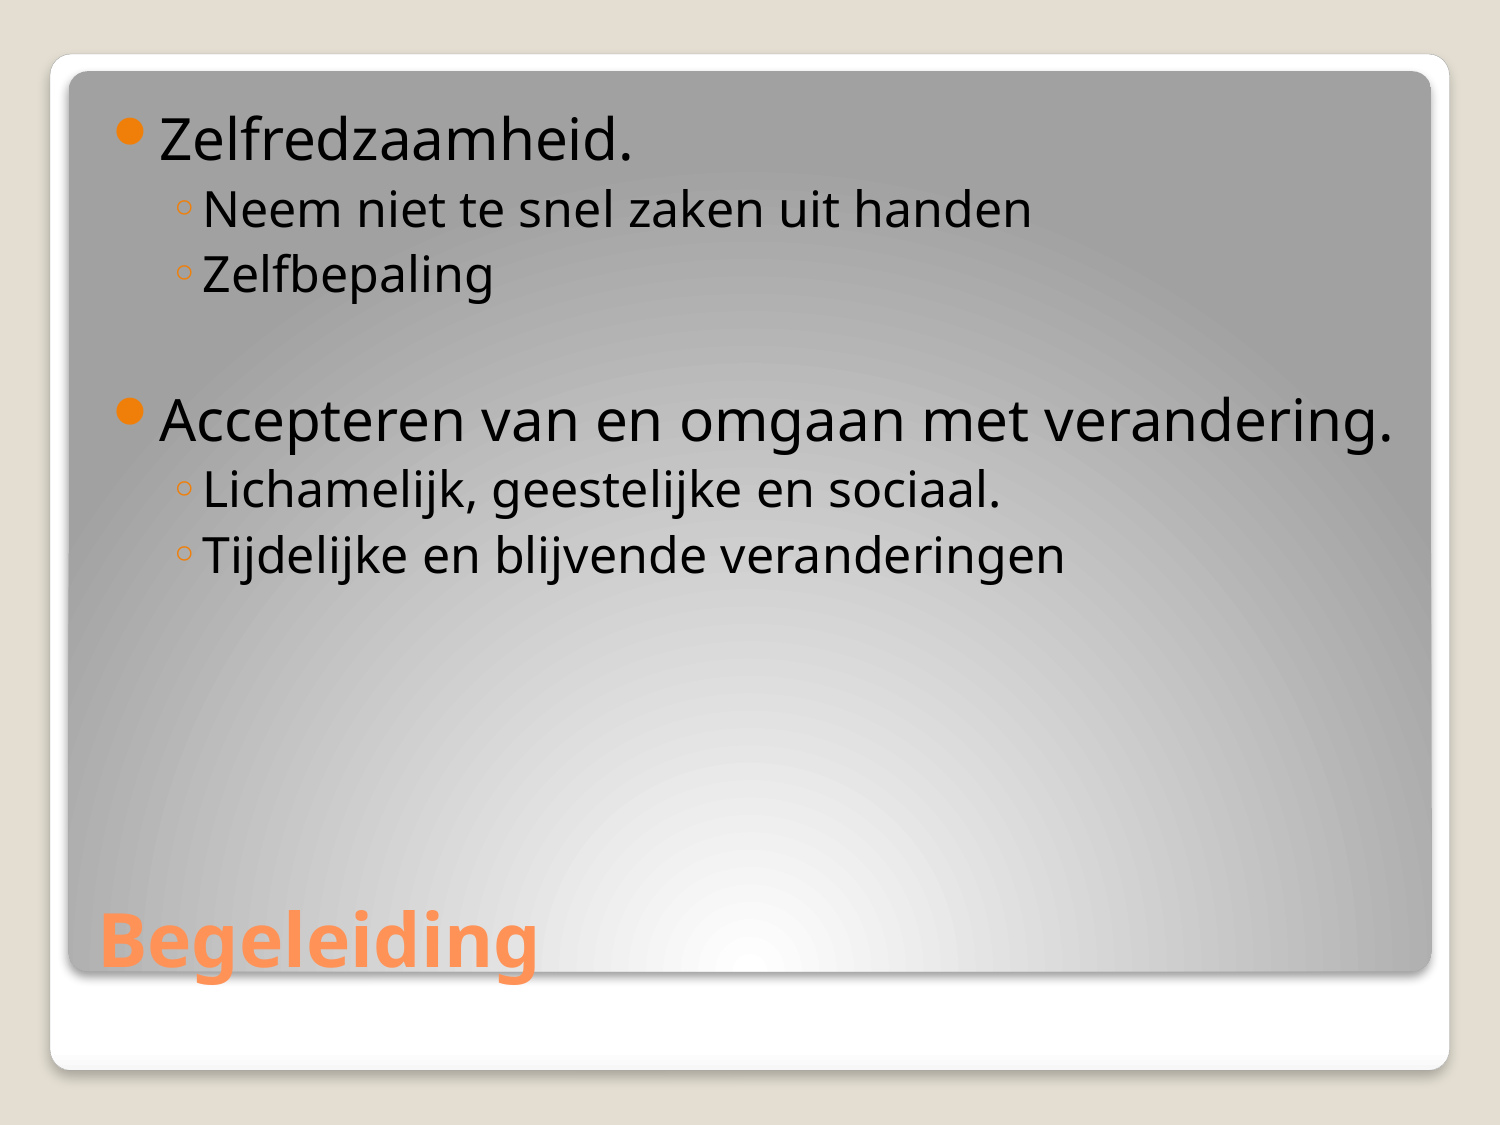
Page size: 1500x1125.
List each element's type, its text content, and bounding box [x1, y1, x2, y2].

list Zelfredzaamheid. Neem niet te snel zaken uit handen Zelfbepaling Accepteren van en omgaan met verandering. Lichamelijk, geestelijke en sociaal. Tijdelijke en blijvende veranderingen [82, 86, 1425, 774]
title Begeleiding [82, 817, 1425, 990]
